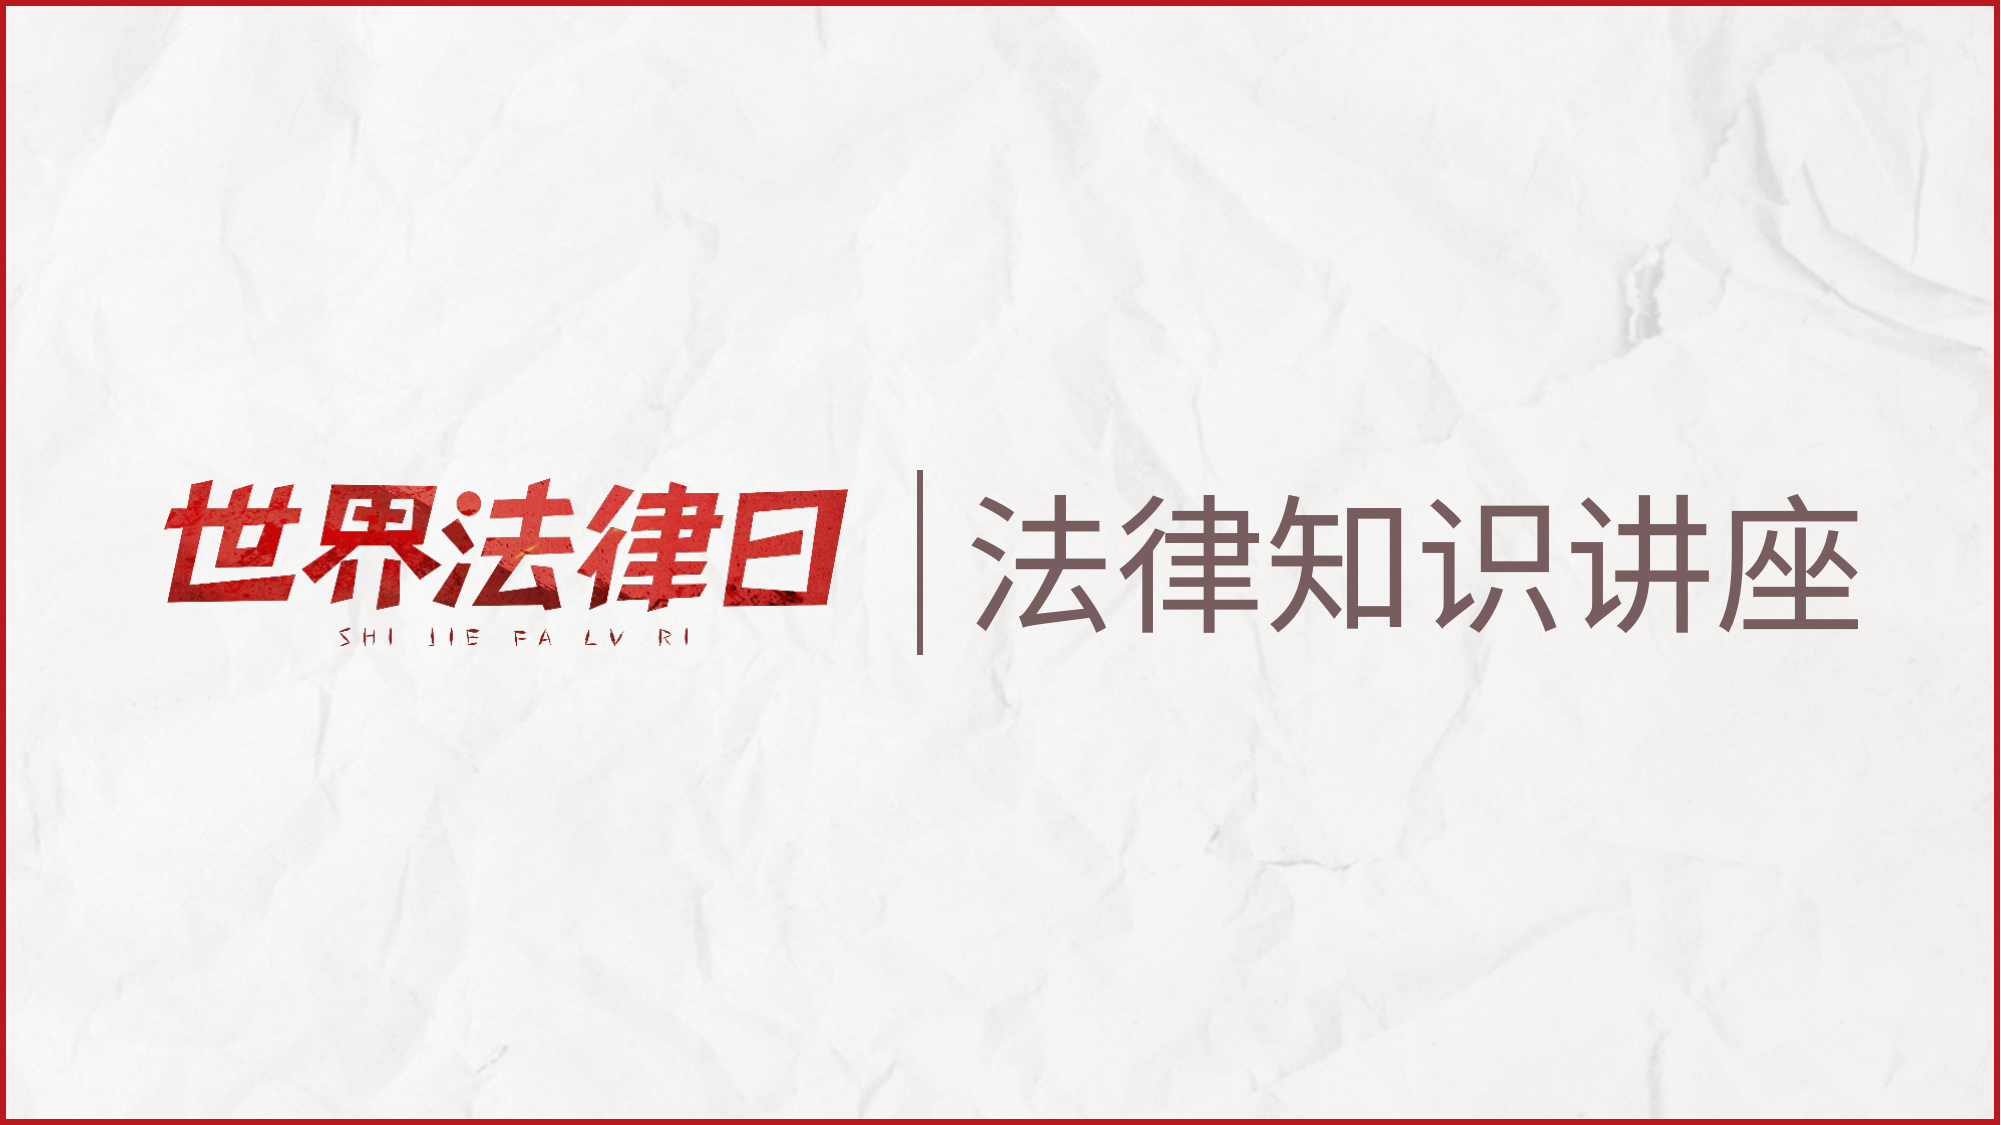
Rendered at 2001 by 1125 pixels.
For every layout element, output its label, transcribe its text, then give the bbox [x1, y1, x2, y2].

text_box 法律知识讲座 [950, 463, 1921, 659]
picture [164, 478, 848, 647]
text_box [0, 0, 2000, 1125]
